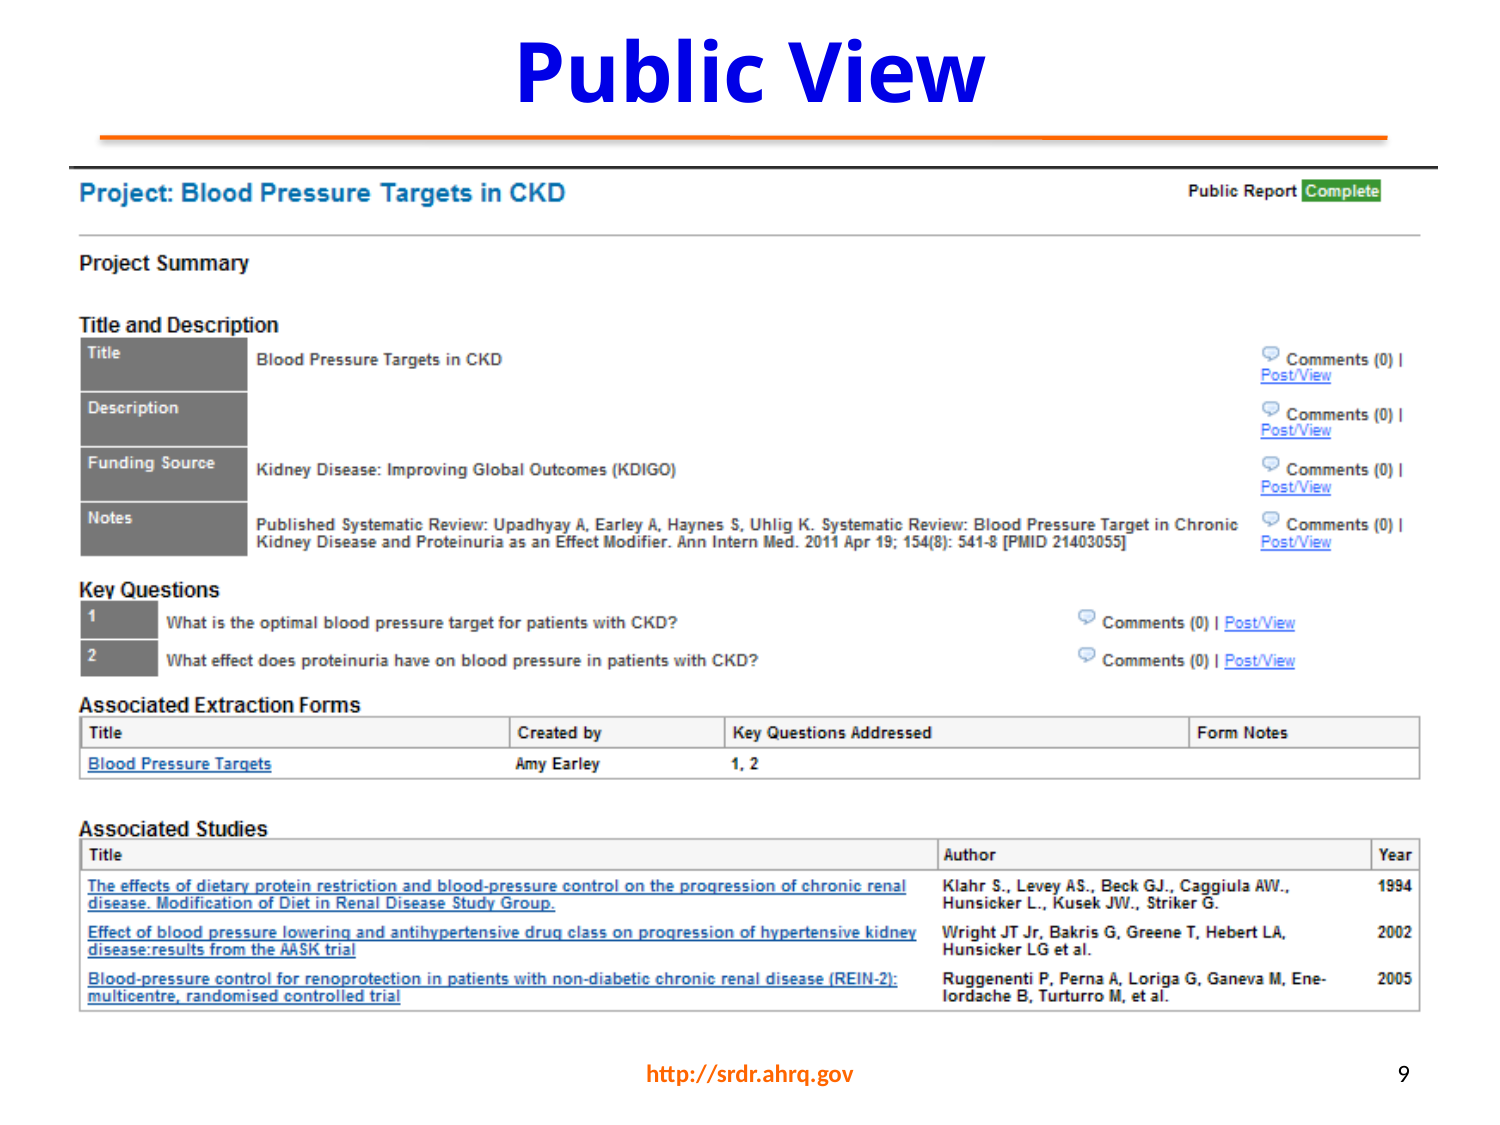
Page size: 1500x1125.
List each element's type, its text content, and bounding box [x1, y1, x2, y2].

title Public View [75, 0, 1425, 163]
slide_number 9 [1074, 1059, 1425, 1103]
footer http://srdr.ahrq.gov [512, 1059, 988, 1103]
picture [69, 166, 1438, 1051]
